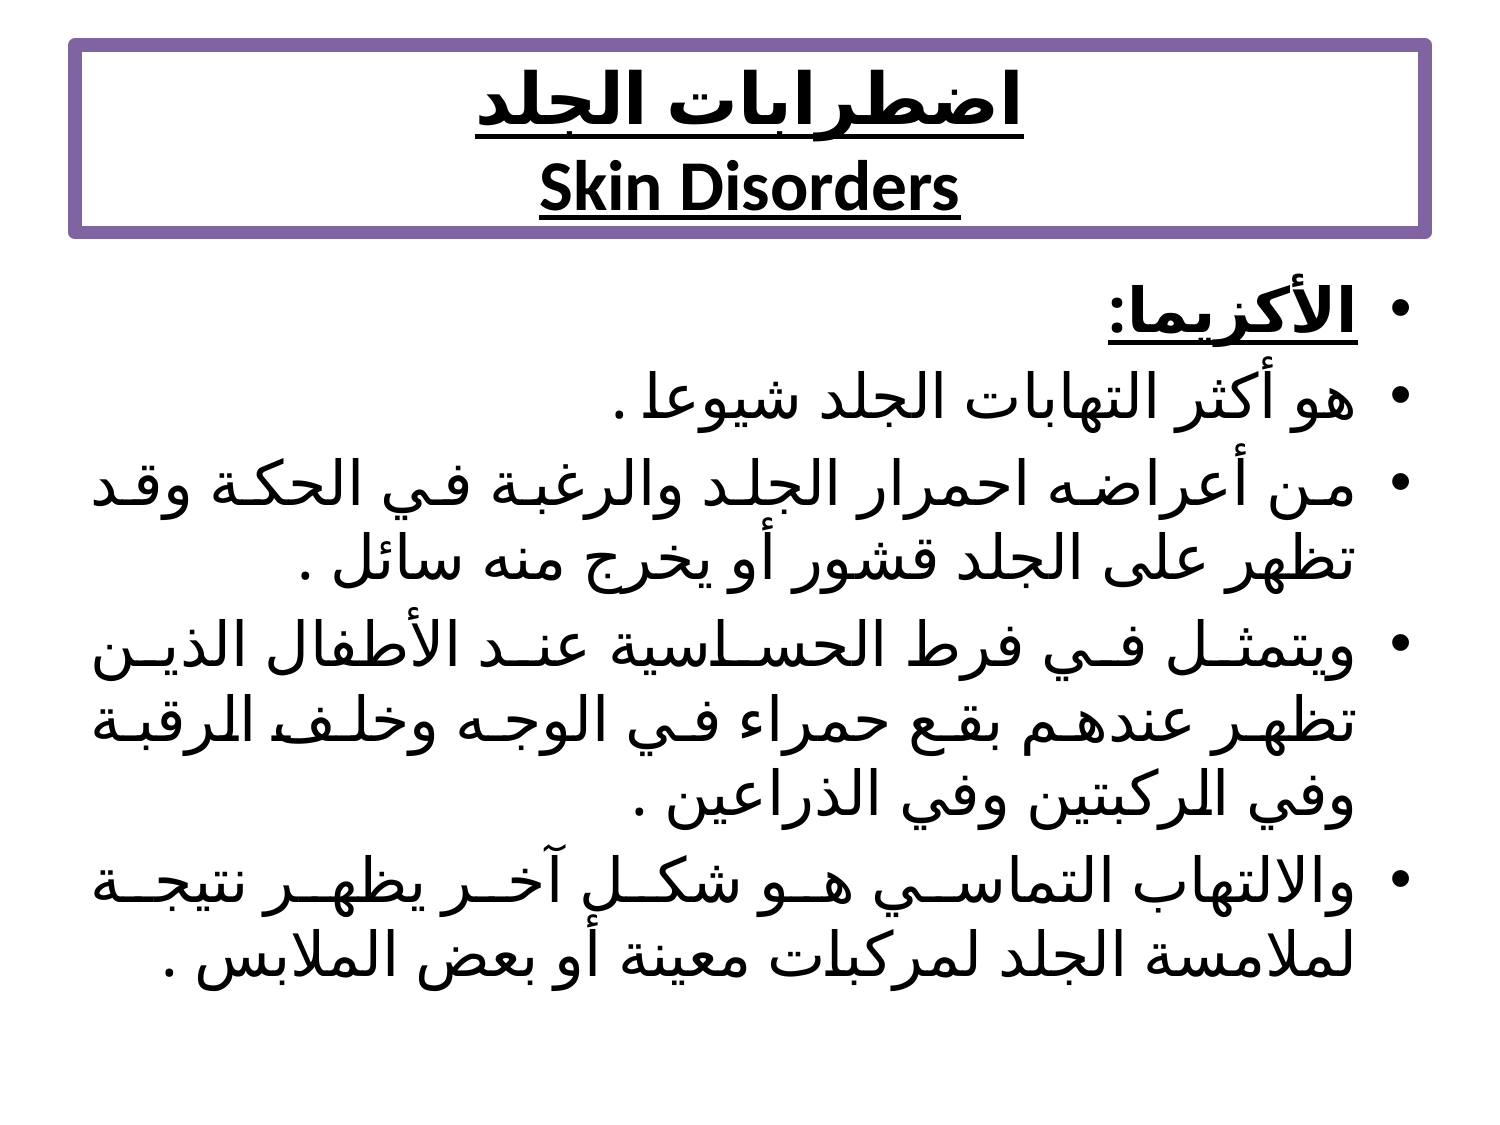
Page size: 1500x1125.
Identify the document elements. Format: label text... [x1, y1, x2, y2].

title اضطرابات الجلد Skin Disorders [75, 45, 1425, 233]
list الأكزيما: هو أكثر التهابات الجلد شيوعا . من أعراضه احمرار الجلد والرغبة في الحكة وقد تظهر على الجلد قشور أو يخرج منه سائل . ويتمثل في فرط الحساسية عند الأطفال الذين تظهر عندهم بقع حمراء في الوجه وخلف الرقبة وفي الركبتين وفي الذراعين . والالتهاب التماسي هو شكل آخر يظهر نتيجة لملامسة الجلد لمركبات معينة أو بعض الملابس . [75, 262, 1425, 1005]
